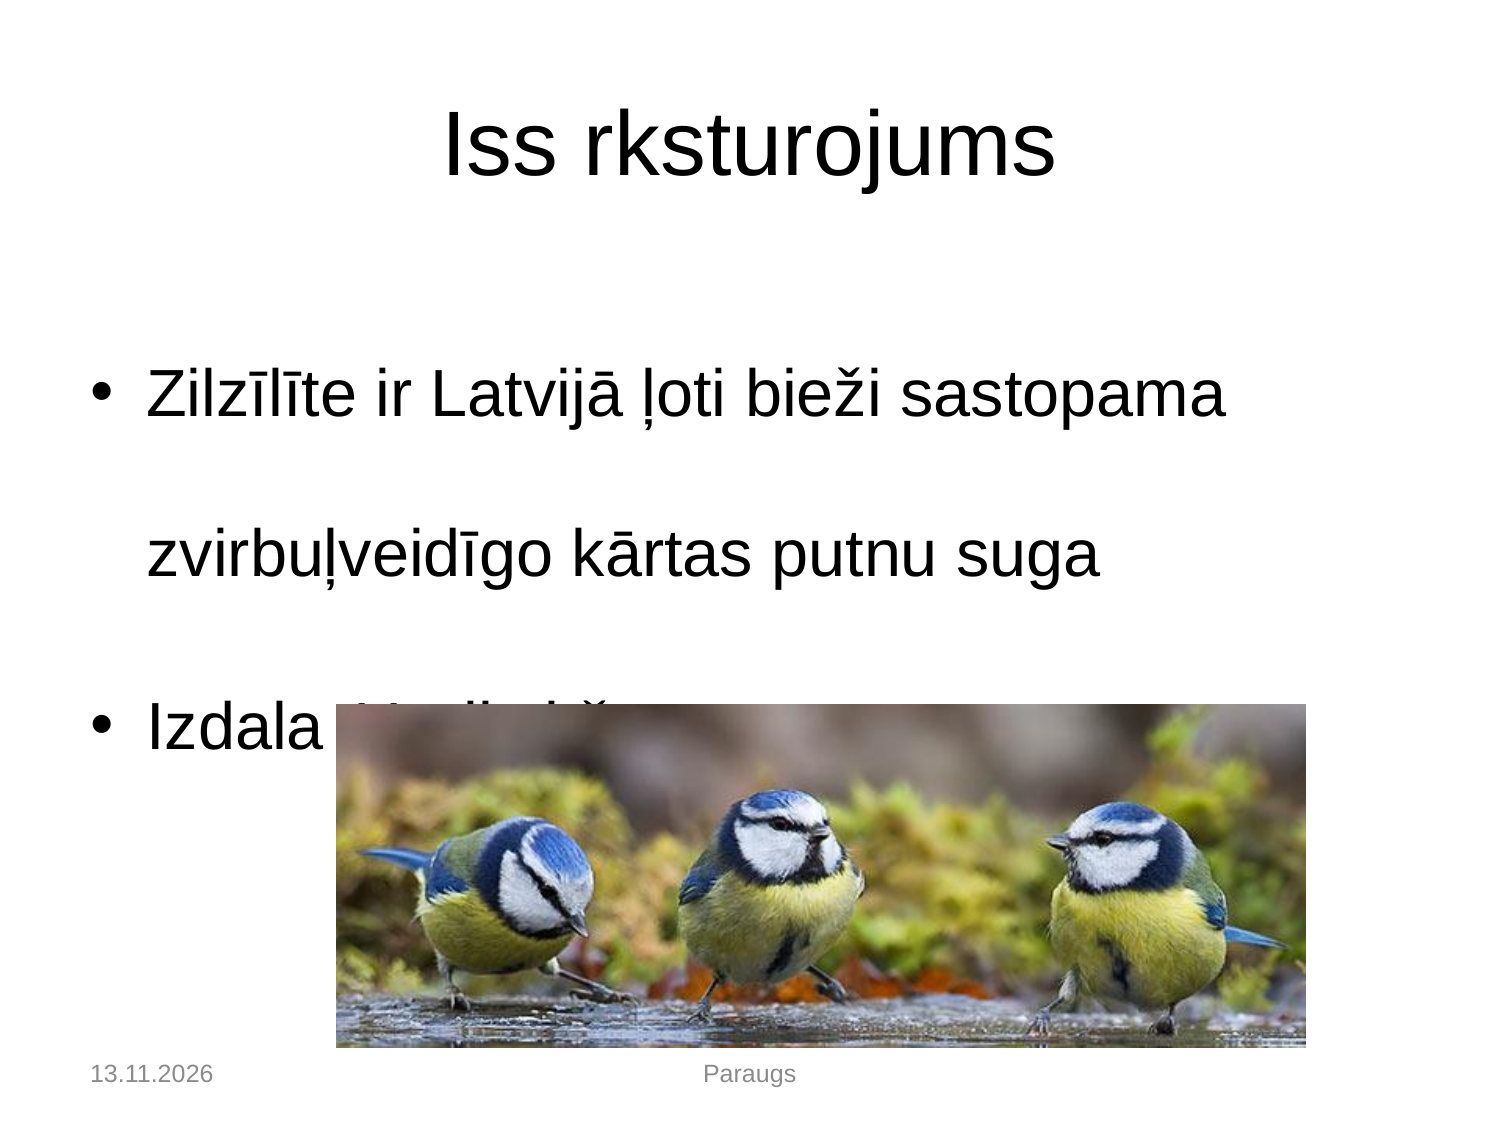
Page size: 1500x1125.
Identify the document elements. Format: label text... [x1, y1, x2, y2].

footer Paraugs [512, 1056, 988, 1103]
list Zilzīlīte ir Latvijā ļoti bieži sastopama zvirbuļveidīgo kārtas putnu suga Izdala 11 zilzīlīšu pasugas [74, 262, 1412, 953]
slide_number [75, 1042, 425, 1103]
title Iss rksturojums [74, 44, 1426, 233]
picture [336, 703, 1306, 1049]
